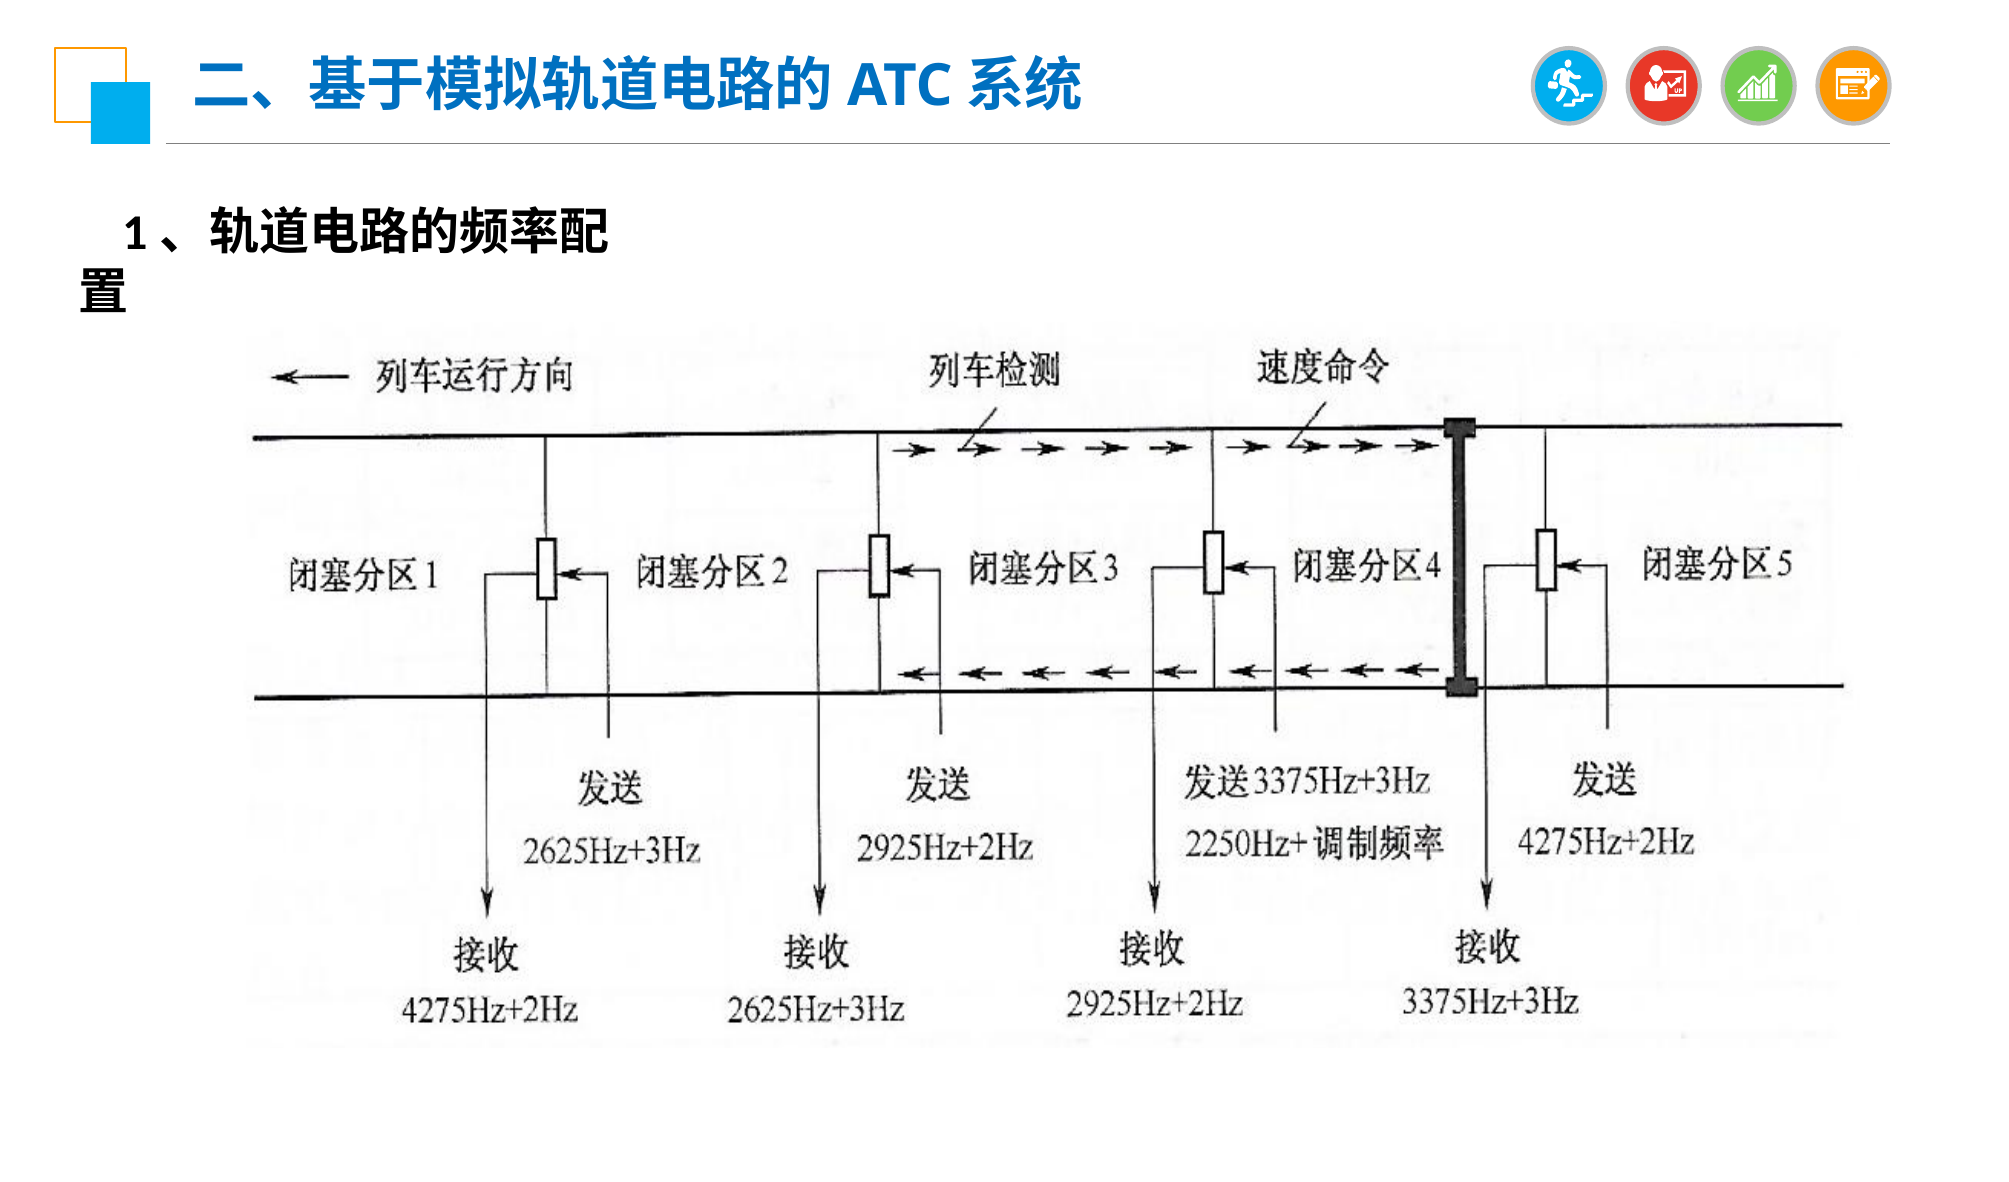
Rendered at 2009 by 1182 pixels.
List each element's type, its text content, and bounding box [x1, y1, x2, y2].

picture [230, 320, 1860, 1048]
text_box 1、轨道电路的频率配置 [63, 192, 631, 267]
text_box 二、基于模拟轨道电路的ATC系统 [150, 39, 1098, 125]
